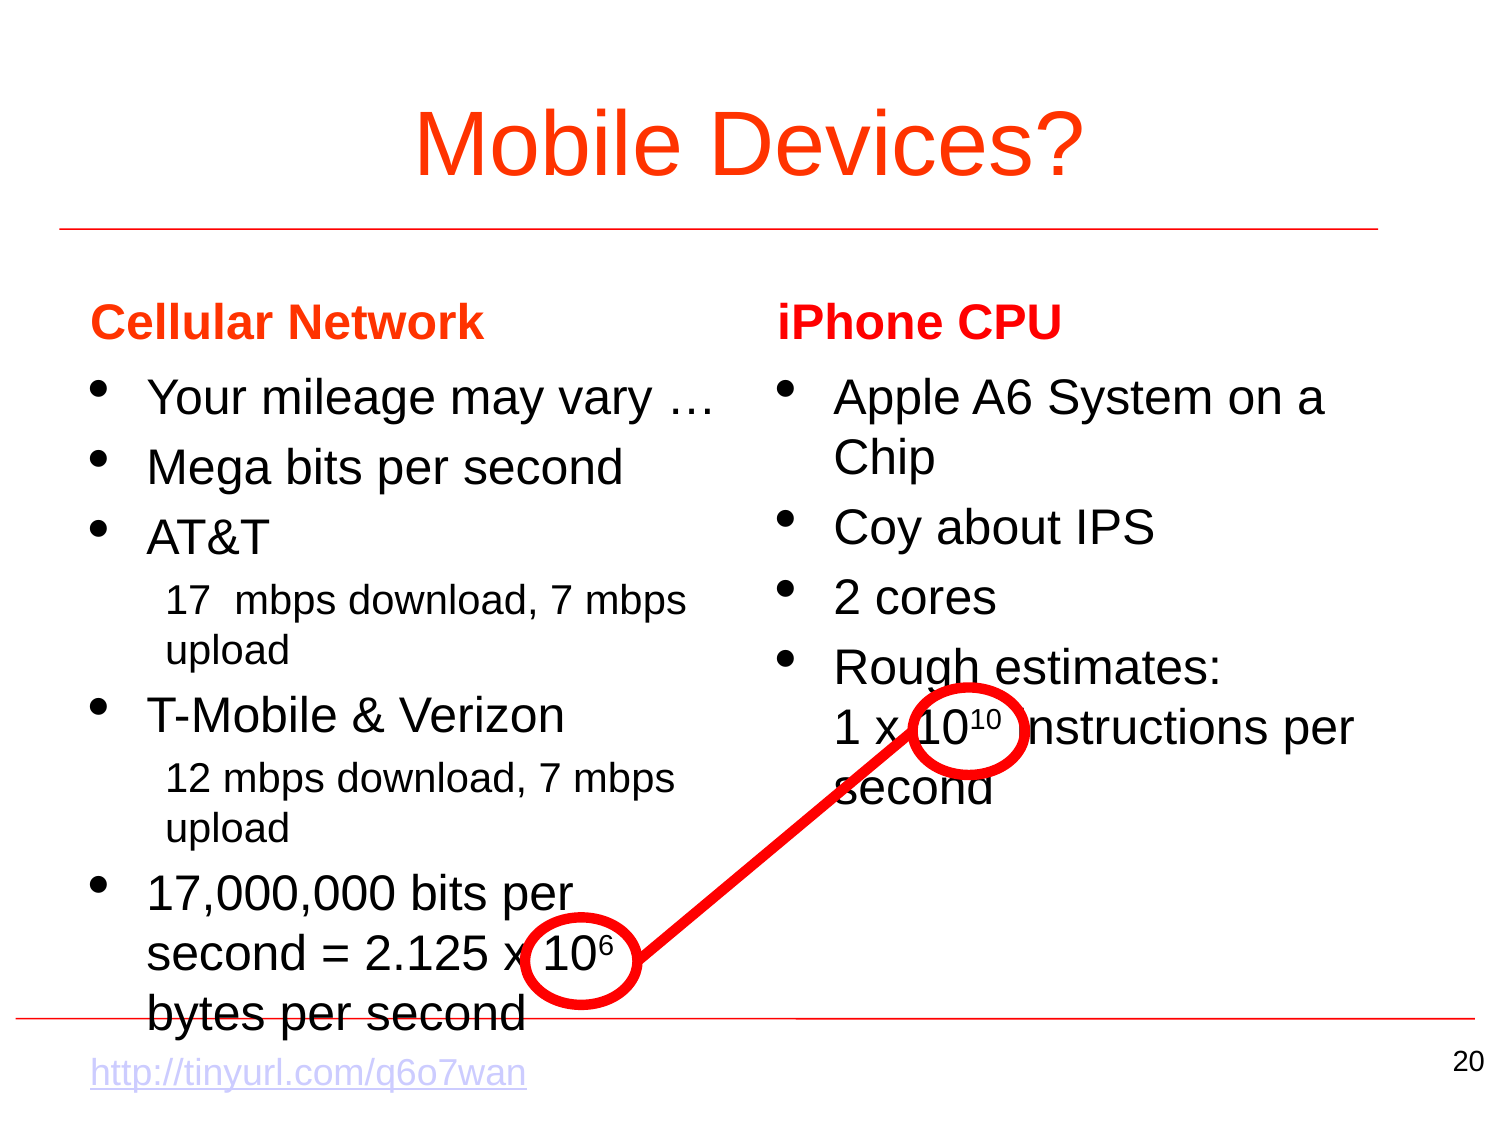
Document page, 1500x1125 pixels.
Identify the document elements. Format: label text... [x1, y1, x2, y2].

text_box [524, 687, 1026, 1006]
slide_number 20 [1149, 1034, 1500, 1113]
list Apple A6 System on a Chip Coy about IPS 2 cores Rough estimates: 1 x 1010 instructions per second [761, 356, 1425, 1005]
list iPhone CPU [761, 251, 1425, 356]
list Cellular Network [75, 251, 738, 356]
list Your mileage may vary … Mega bits per second AT&T 17 mbps download, 7 mbps upload T-Mobile & Verizon 12 mbps download, 7 mbps upload 17,000,000 bits per second = 2.125 x 106 bytes per second http://tinyurl.com/q6o7wan [75, 356, 738, 1005]
title Mobile Devices? [75, 45, 1425, 233]
